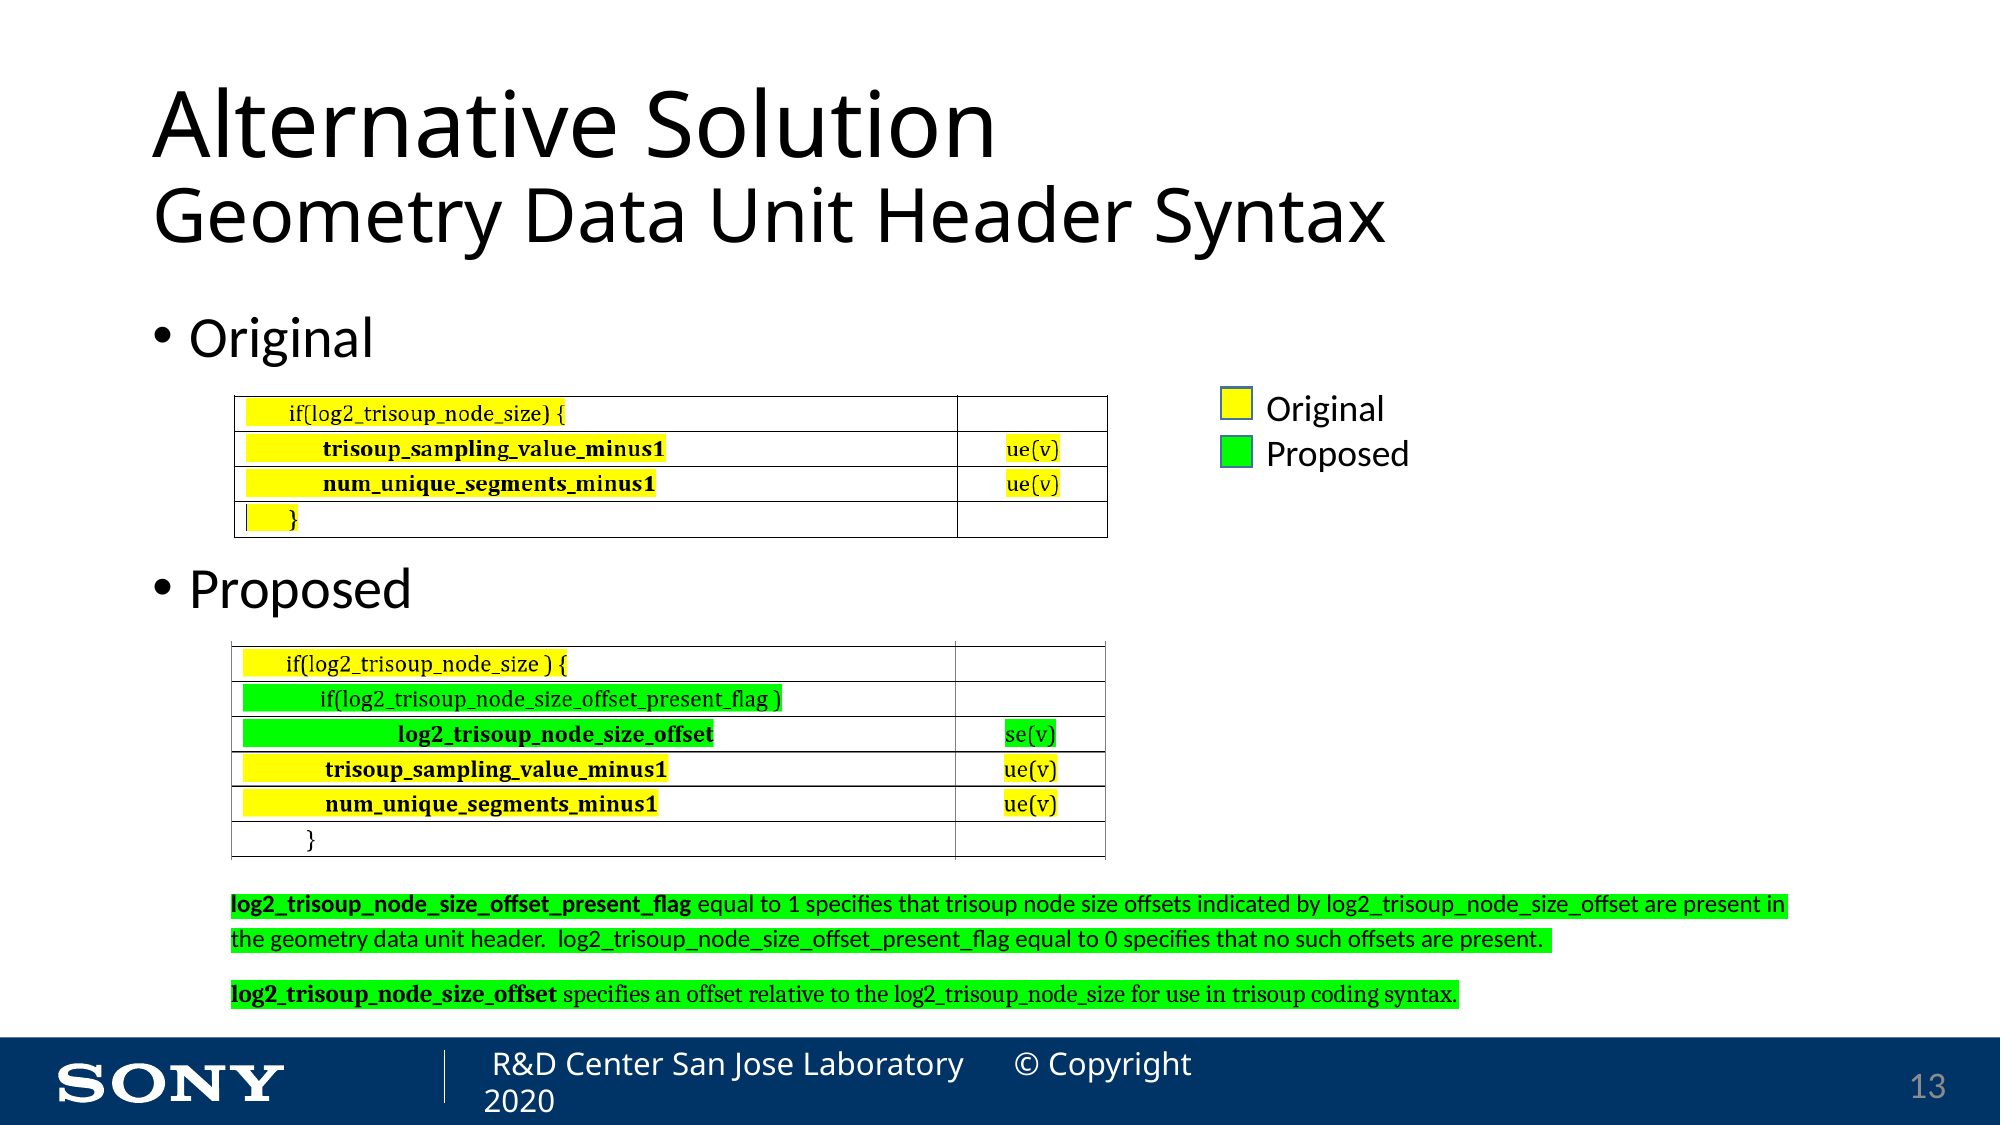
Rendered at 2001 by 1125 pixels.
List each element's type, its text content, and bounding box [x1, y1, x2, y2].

picture [228, 395, 1111, 538]
text_box Original Proposed [1217, 376, 1426, 481]
title Alternative Solution Geometry Data Unit Header Syntax [137, 59, 1863, 278]
slide_number 13 [1511, 1053, 1962, 1114]
text_box [1220, 435, 1253, 468]
picture [226, 641, 1111, 860]
list Original Proposed [137, 299, 1863, 950]
text_box log2_trisoup_node_size_offset_present_flag equal to 1 specifies that trisoup node size offsets indicated by log2_trisoup_node_size_offset are present in the geometry data unit header. log2_trisoup_node_size_offset_present_flag equal to 0 specifies that no such offsets are present. log2_trisoup_node_size_offset specifies an offset relative to the log2_trisoup_node_size for use in trisoup coding syntax. [216, 875, 1841, 1015]
text_box [1220, 386, 1253, 420]
